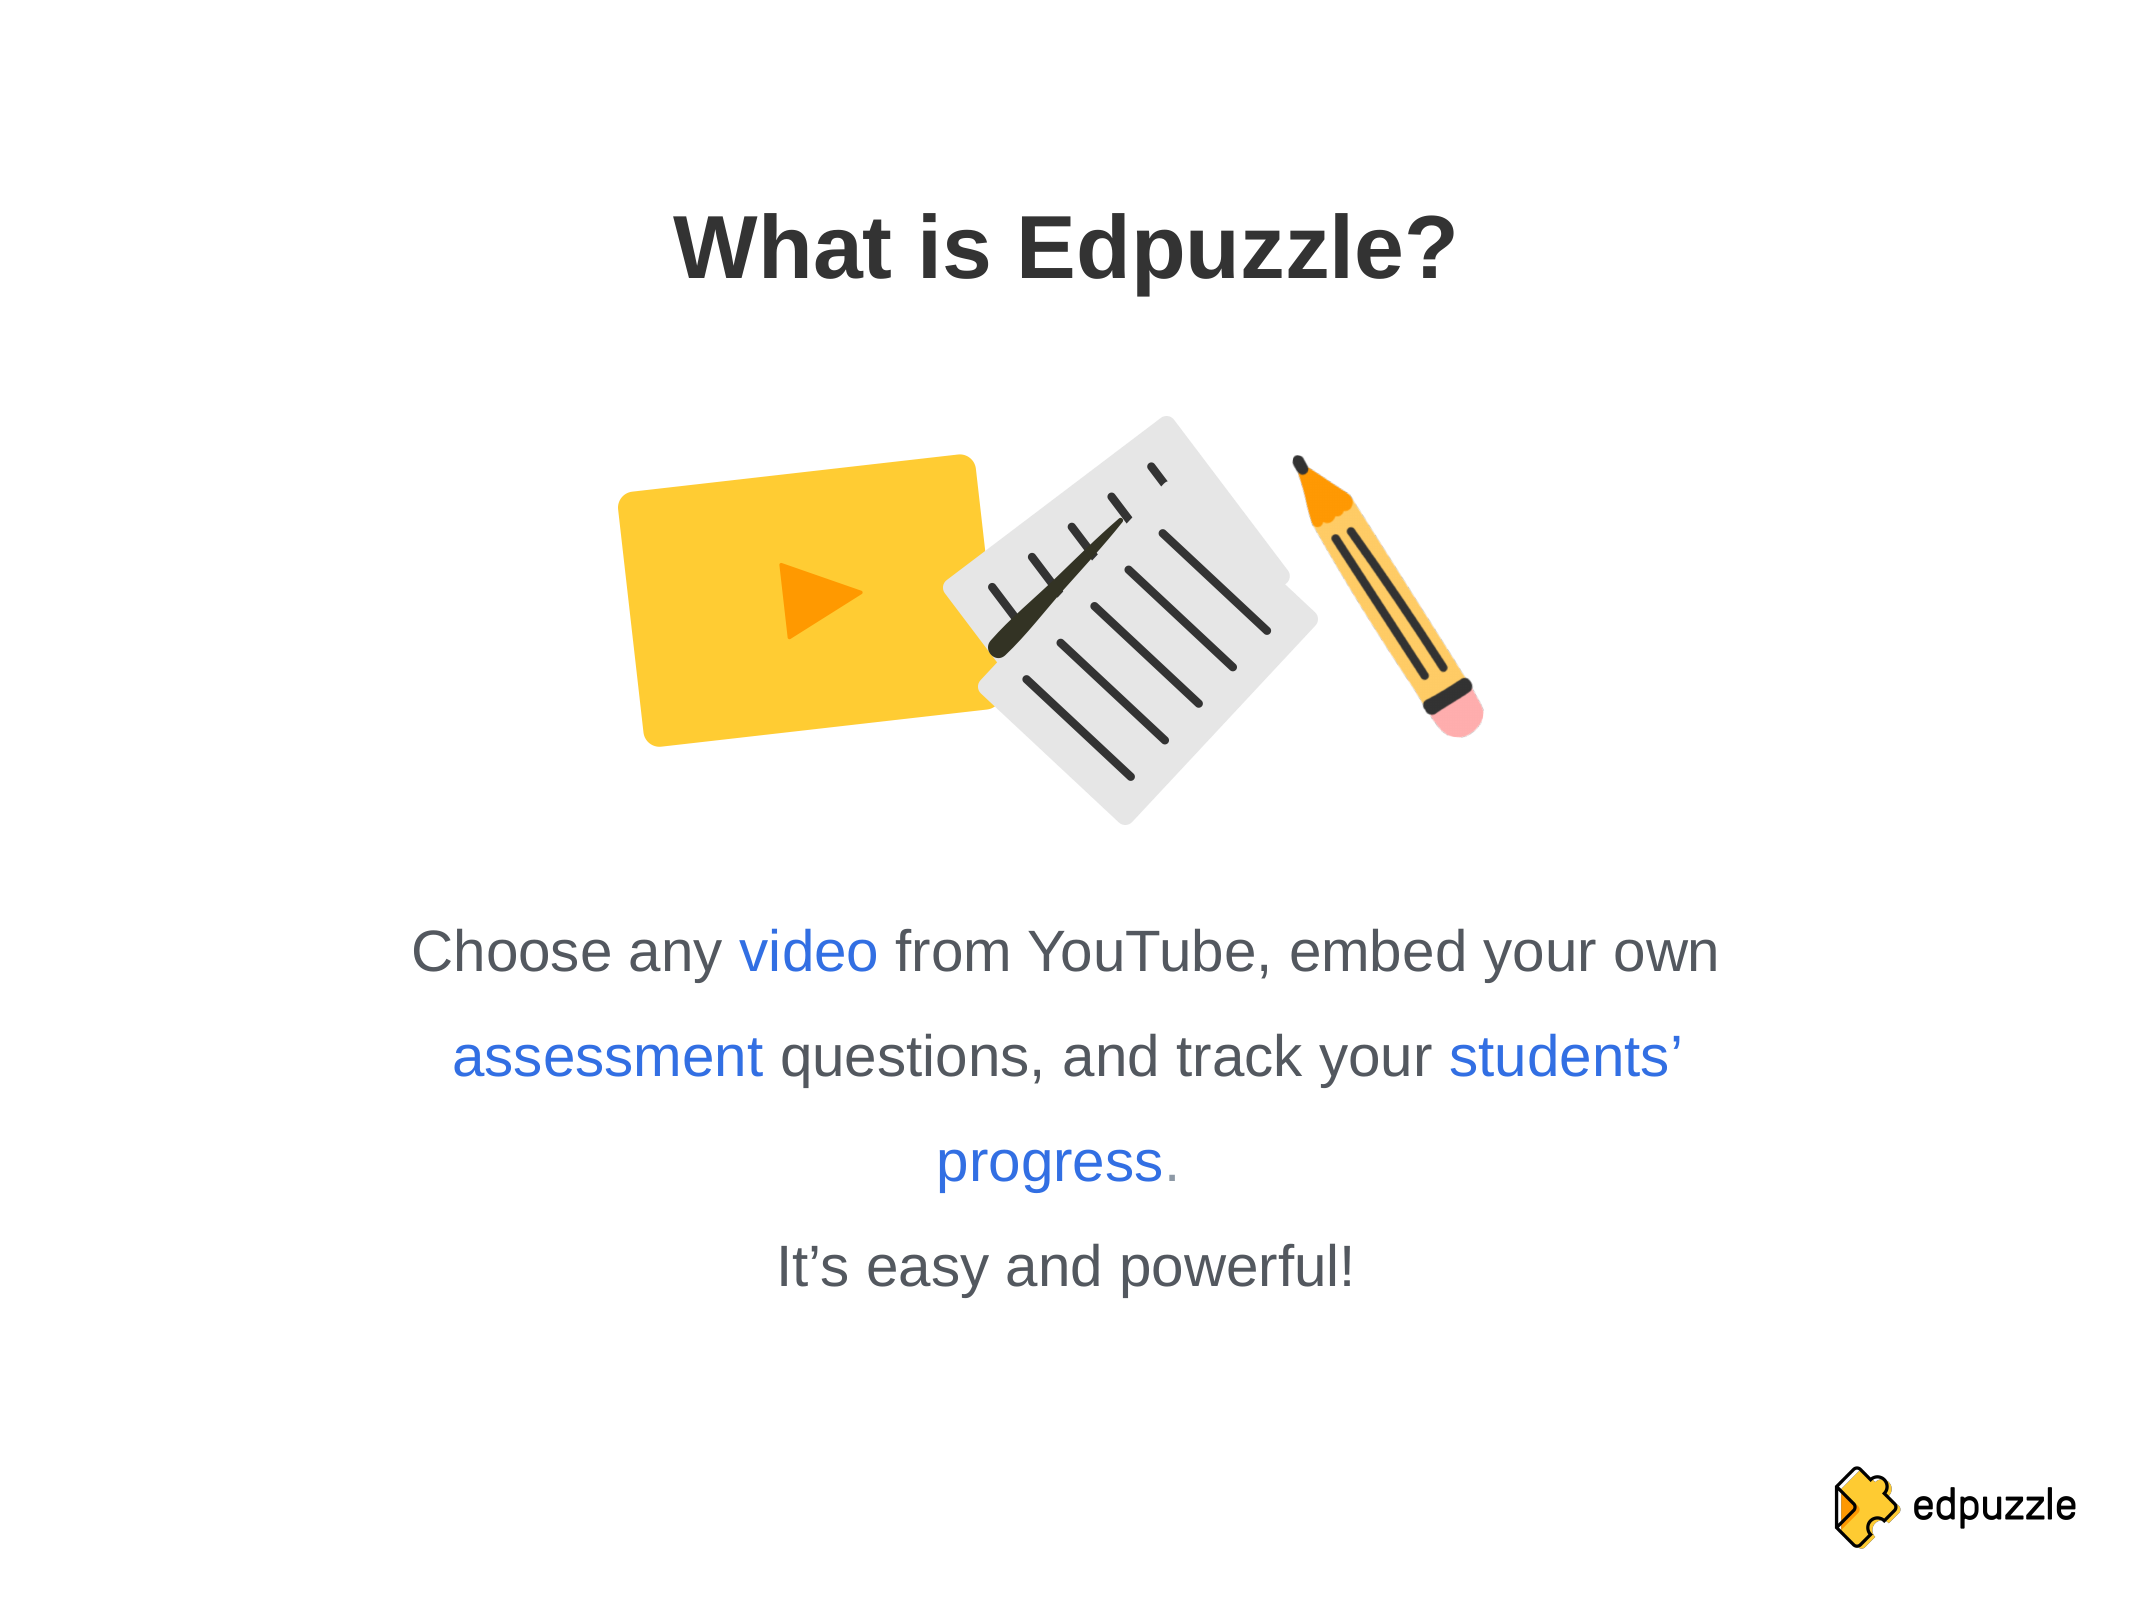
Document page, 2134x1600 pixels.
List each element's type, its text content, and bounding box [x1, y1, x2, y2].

picture [1790, 1432, 2121, 1581]
text_box Choose any video from YouTube, embed your own assessment questions, and track your students’ progress. It’s easy and powerful! [367, 870, 1767, 1307]
picture [617, 416, 1519, 826]
text_box What is Edpuzzle? [665, 180, 1468, 305]
